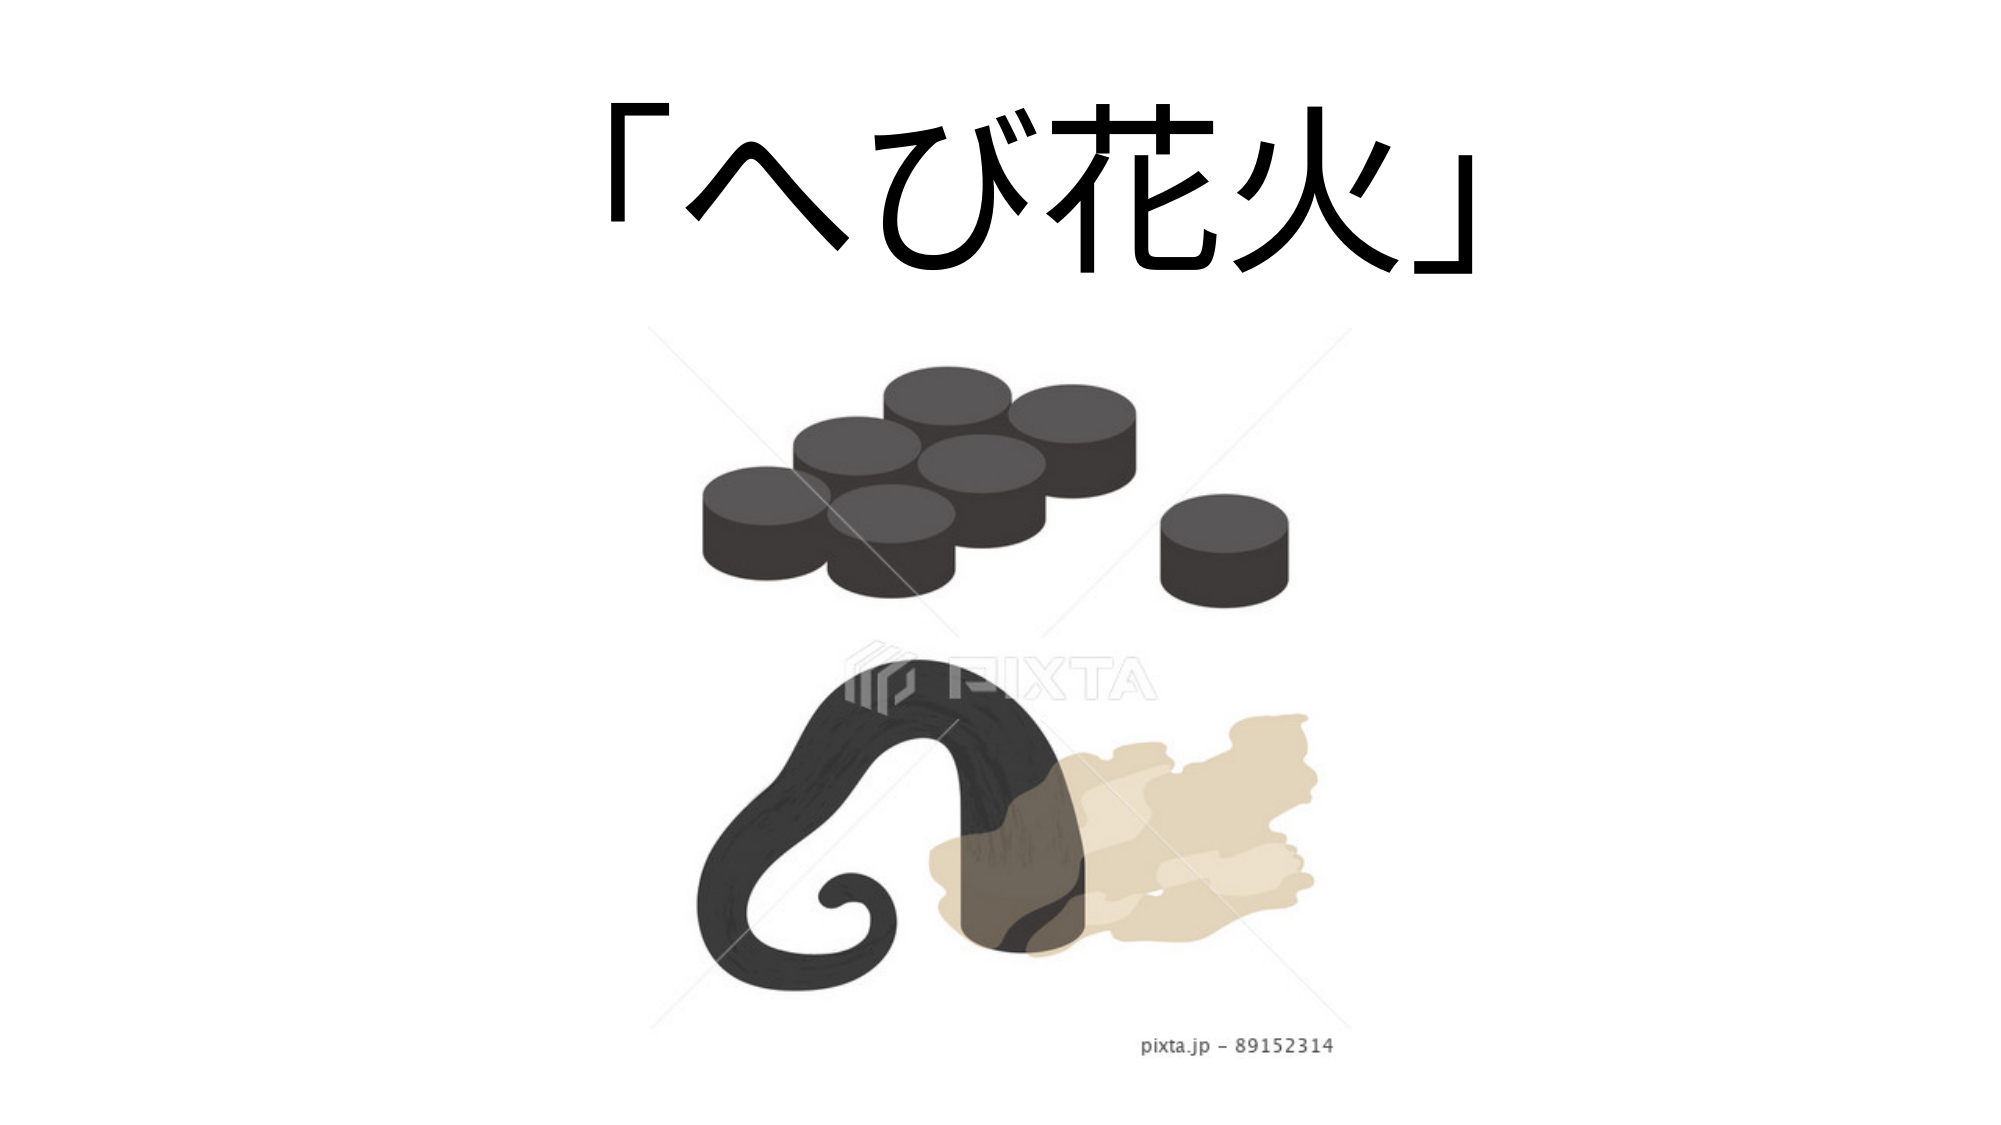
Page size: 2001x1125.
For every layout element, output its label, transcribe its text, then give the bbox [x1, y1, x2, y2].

text_box 「へび花火」 [477, 67, 1853, 303]
picture [648, 325, 1352, 1059]
